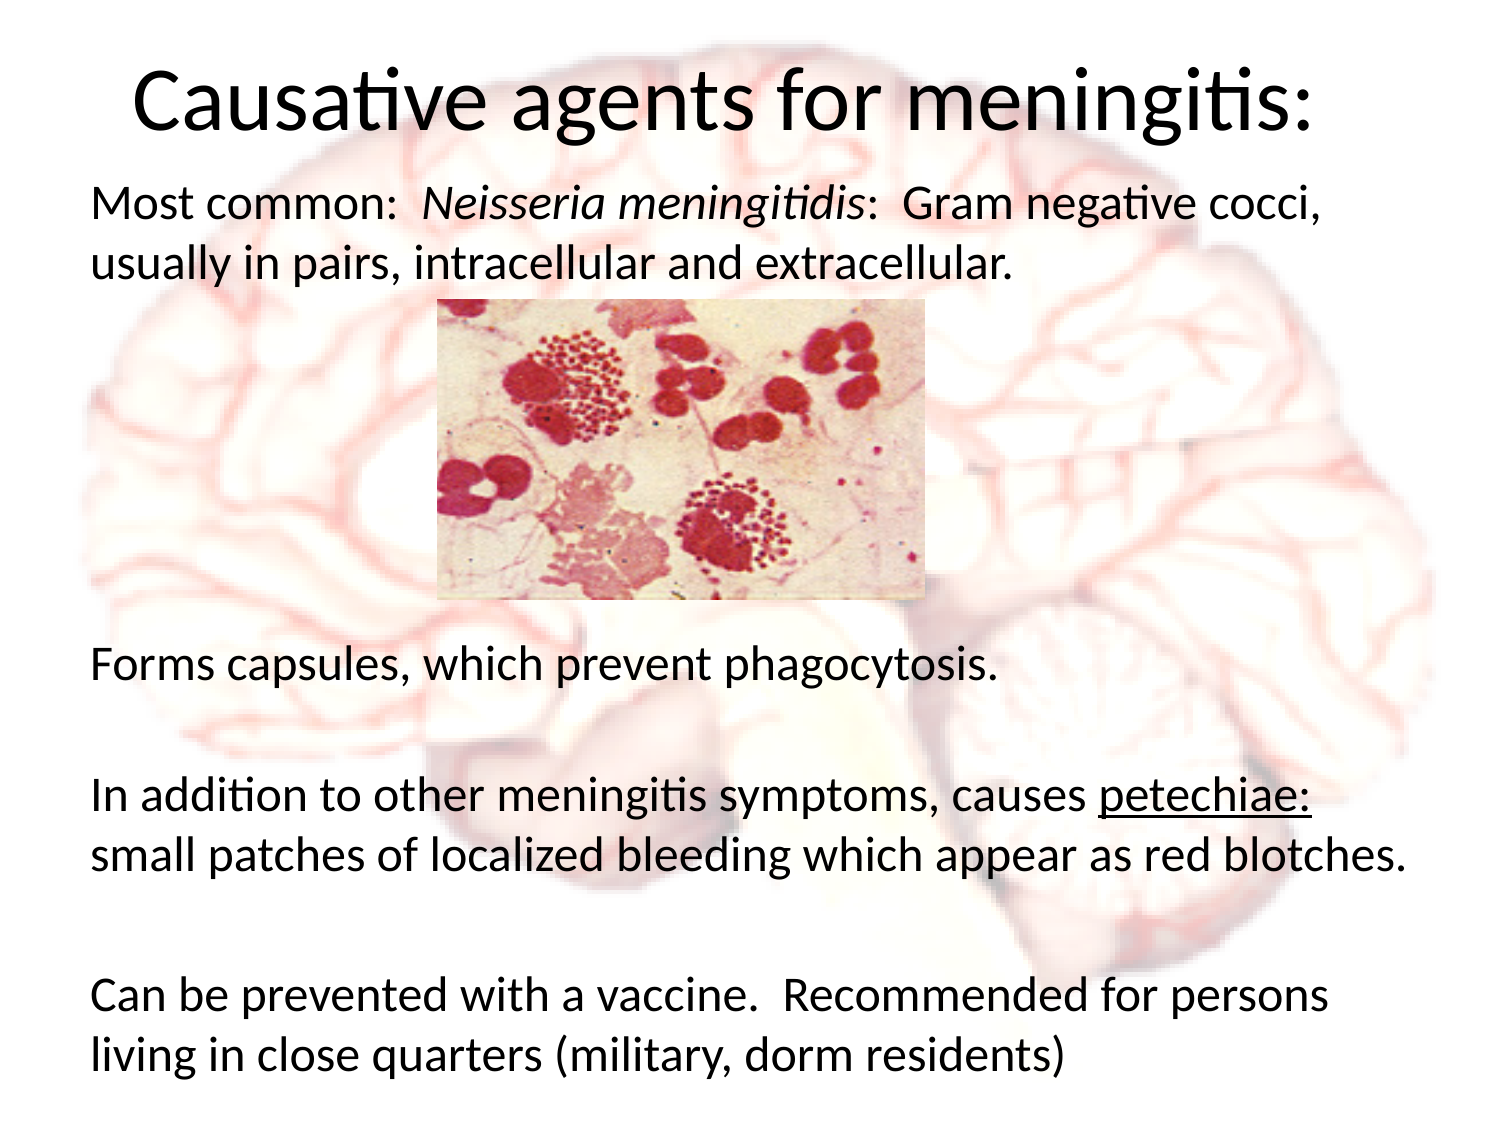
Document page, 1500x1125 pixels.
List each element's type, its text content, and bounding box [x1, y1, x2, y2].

picture [437, 299, 926, 601]
list Most common: Neisseria meningitidis: Gram negative cocci, usually in pairs, intracellular and extracellular. Forms capsules, which prevent phagocytosis. In addition to other meningitis symptoms, causes petechiae: small patches of localized bleeding which appear as red blotches. Can be prevented with a vaccine. Recommended for persons living in close quarters (military, dorm residents) [75, 162, 1425, 1100]
title Causative agents for meningitis: [50, 0, 1400, 188]
